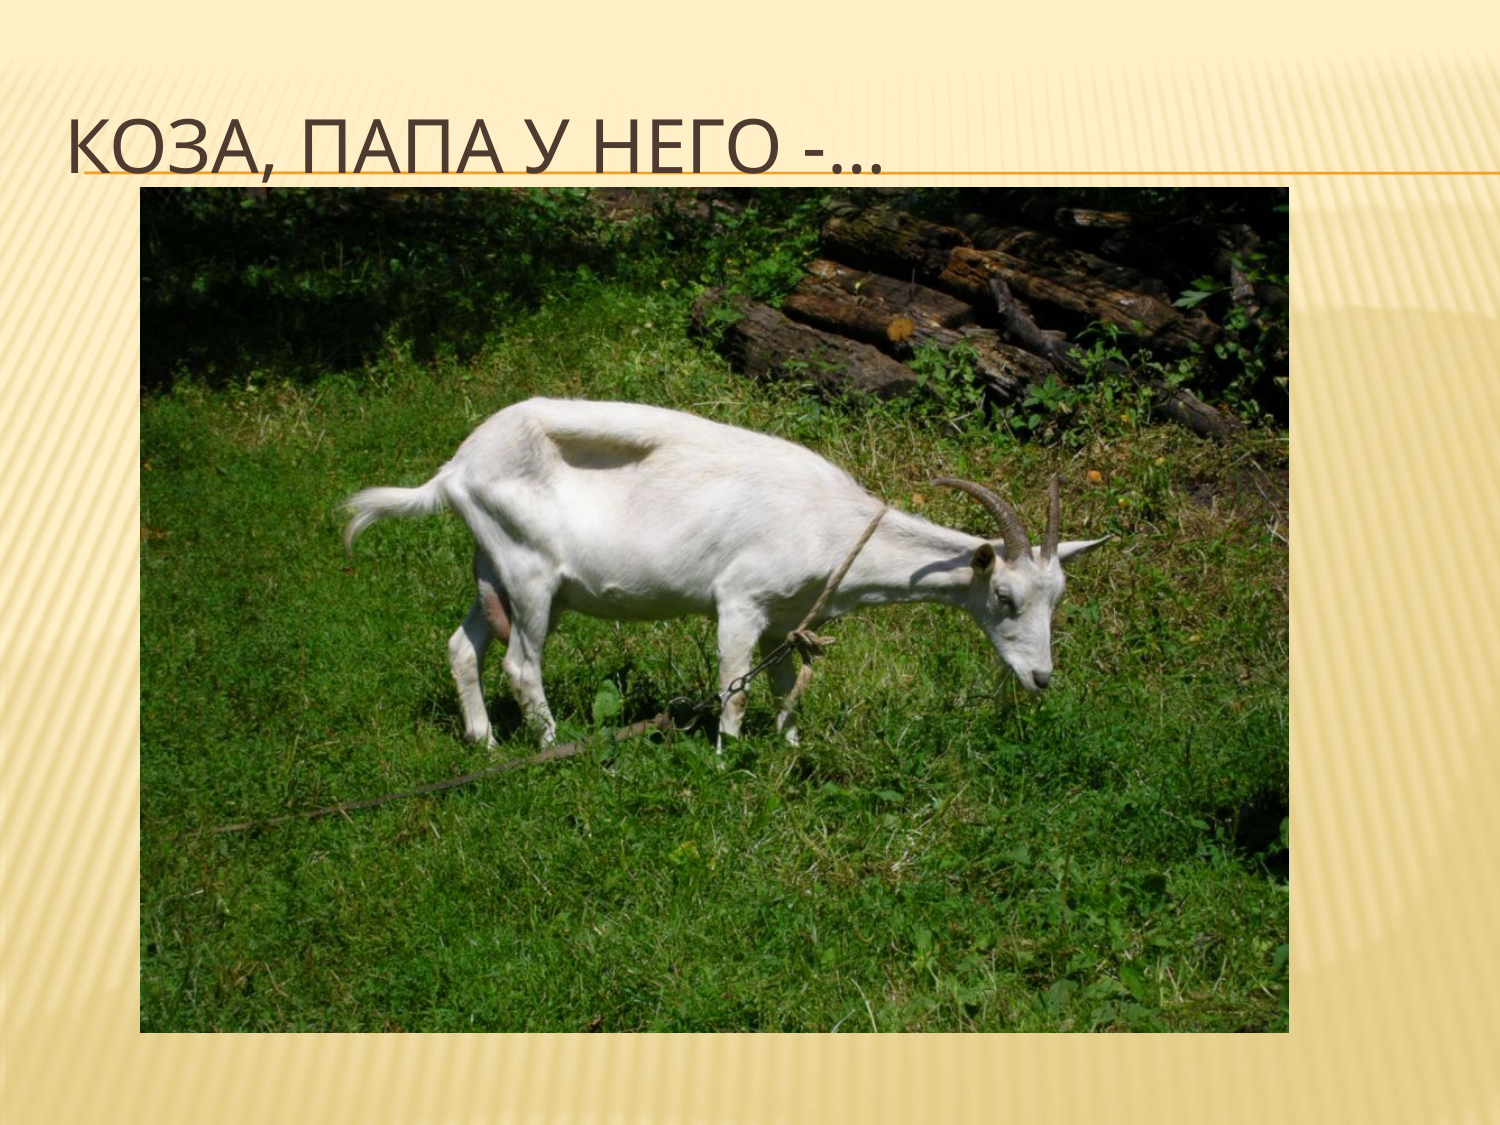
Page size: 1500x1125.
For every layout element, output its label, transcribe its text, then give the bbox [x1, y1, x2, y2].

title Коза, папа у него -… [50, 75, 1475, 213]
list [140, 187, 1290, 1033]
